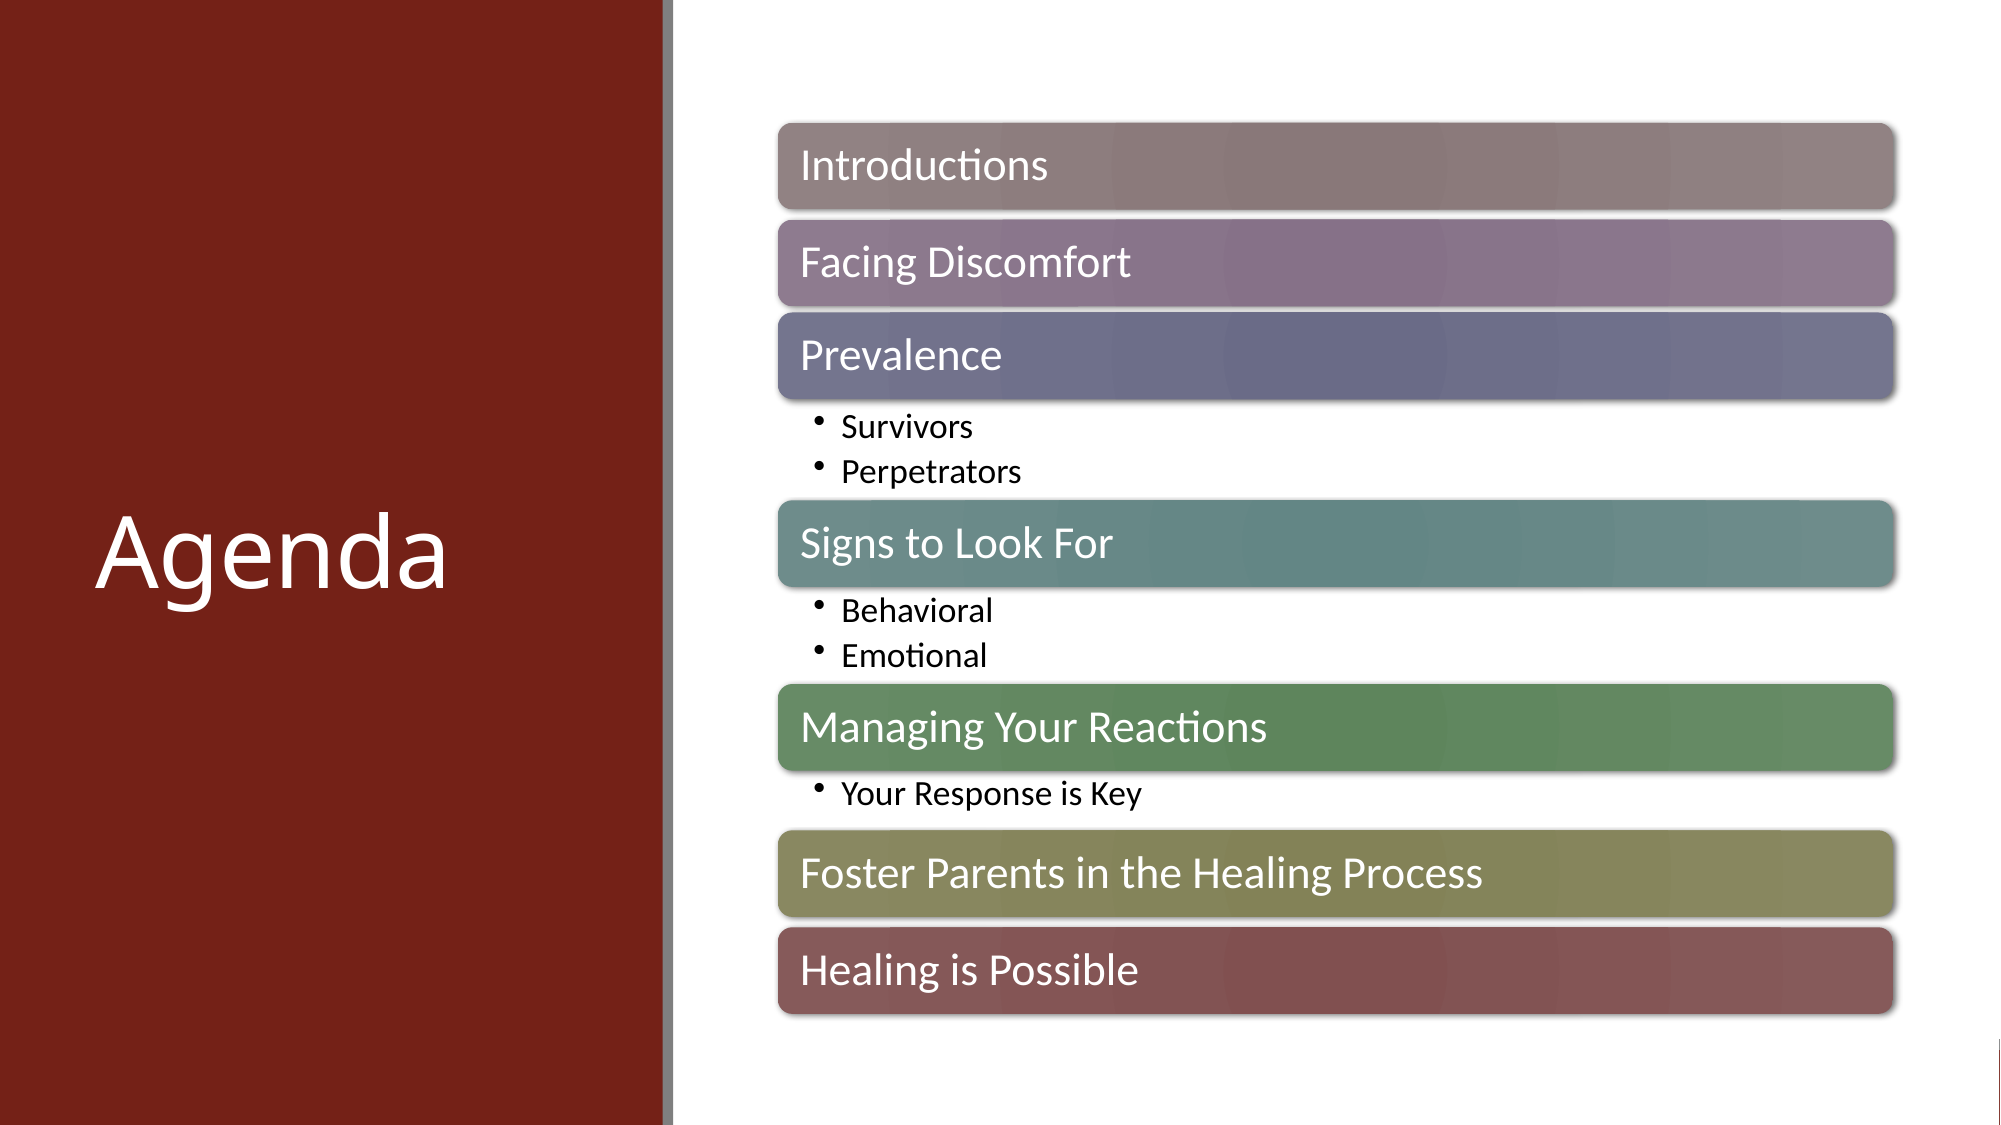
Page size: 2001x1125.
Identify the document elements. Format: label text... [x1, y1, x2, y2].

text_box [661, 0, 674, 1125]
title Agenda [80, 84, 587, 1032]
text_box [674, 0, 2000, 1125]
text_box [0, 0, 661, 1125]
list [777, 104, 1894, 1033]
